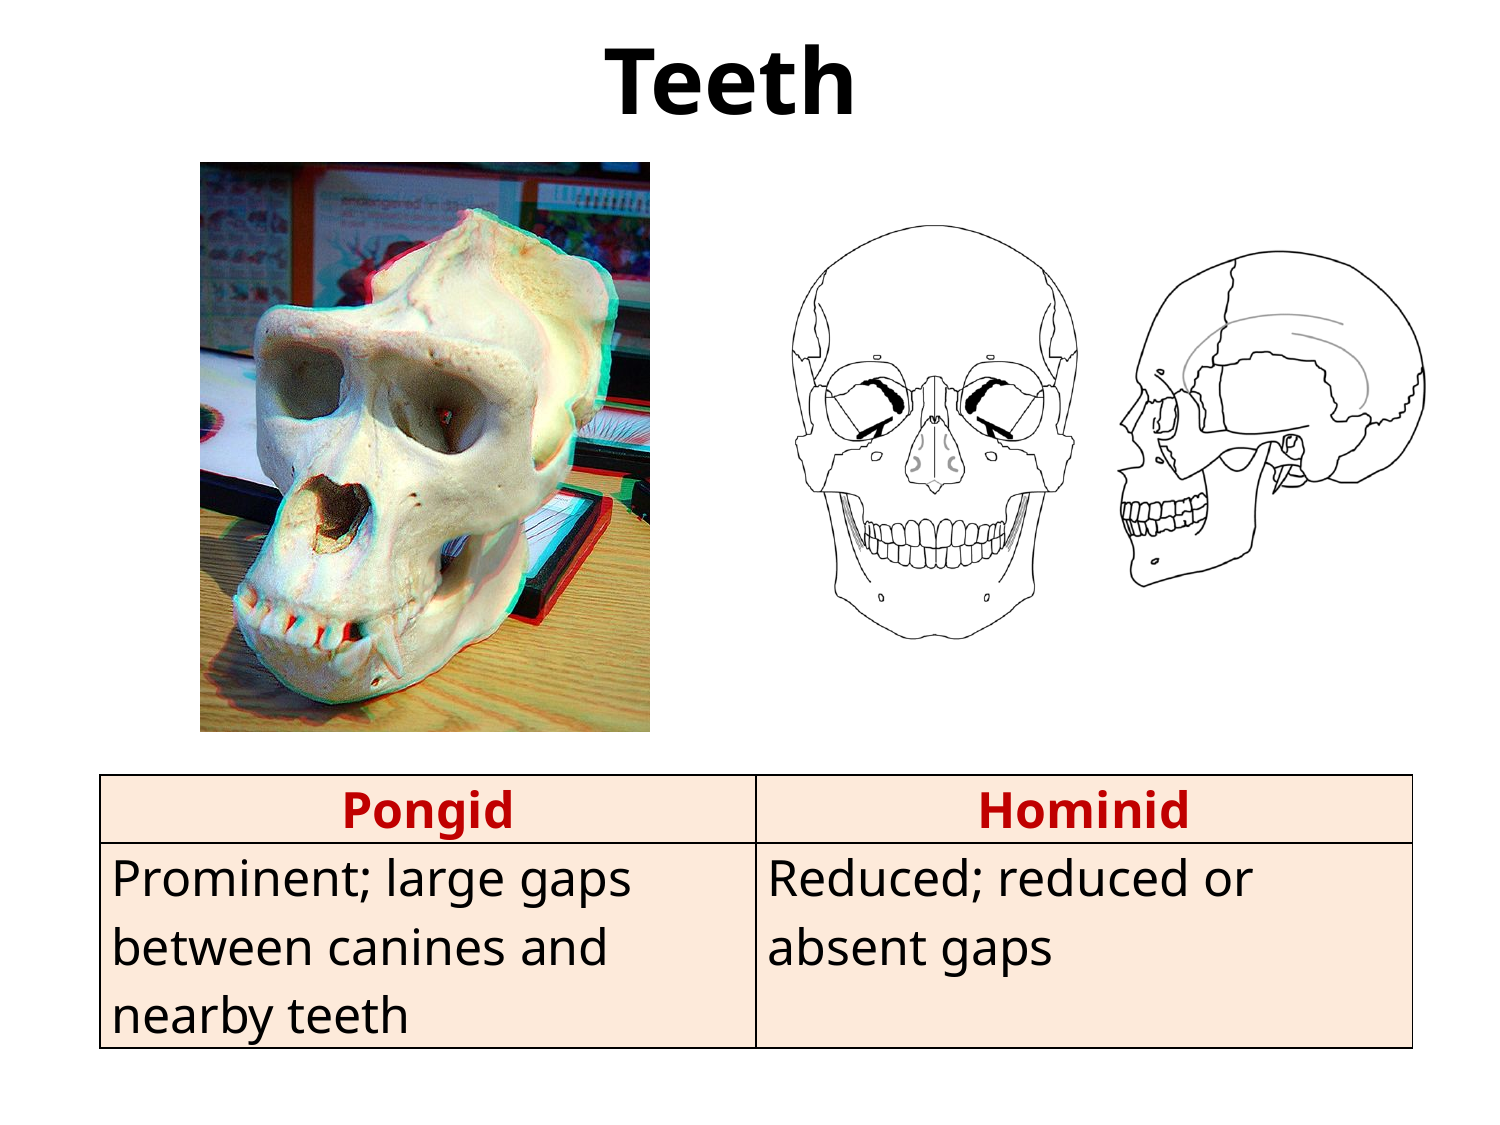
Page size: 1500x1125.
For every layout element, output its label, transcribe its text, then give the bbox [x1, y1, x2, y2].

table_cell Reduced; reduced or absent gaps [757, 844, 1412, 1047]
title Teeth [412, 0, 1051, 156]
table_header Hominid [757, 776, 1412, 842]
table_header Pongid [101, 776, 755, 842]
table_cell Prominent; large gaps between canines and nearby teeth [101, 844, 755, 1047]
picture [774, 212, 1438, 646]
picture [199, 162, 651, 732]
